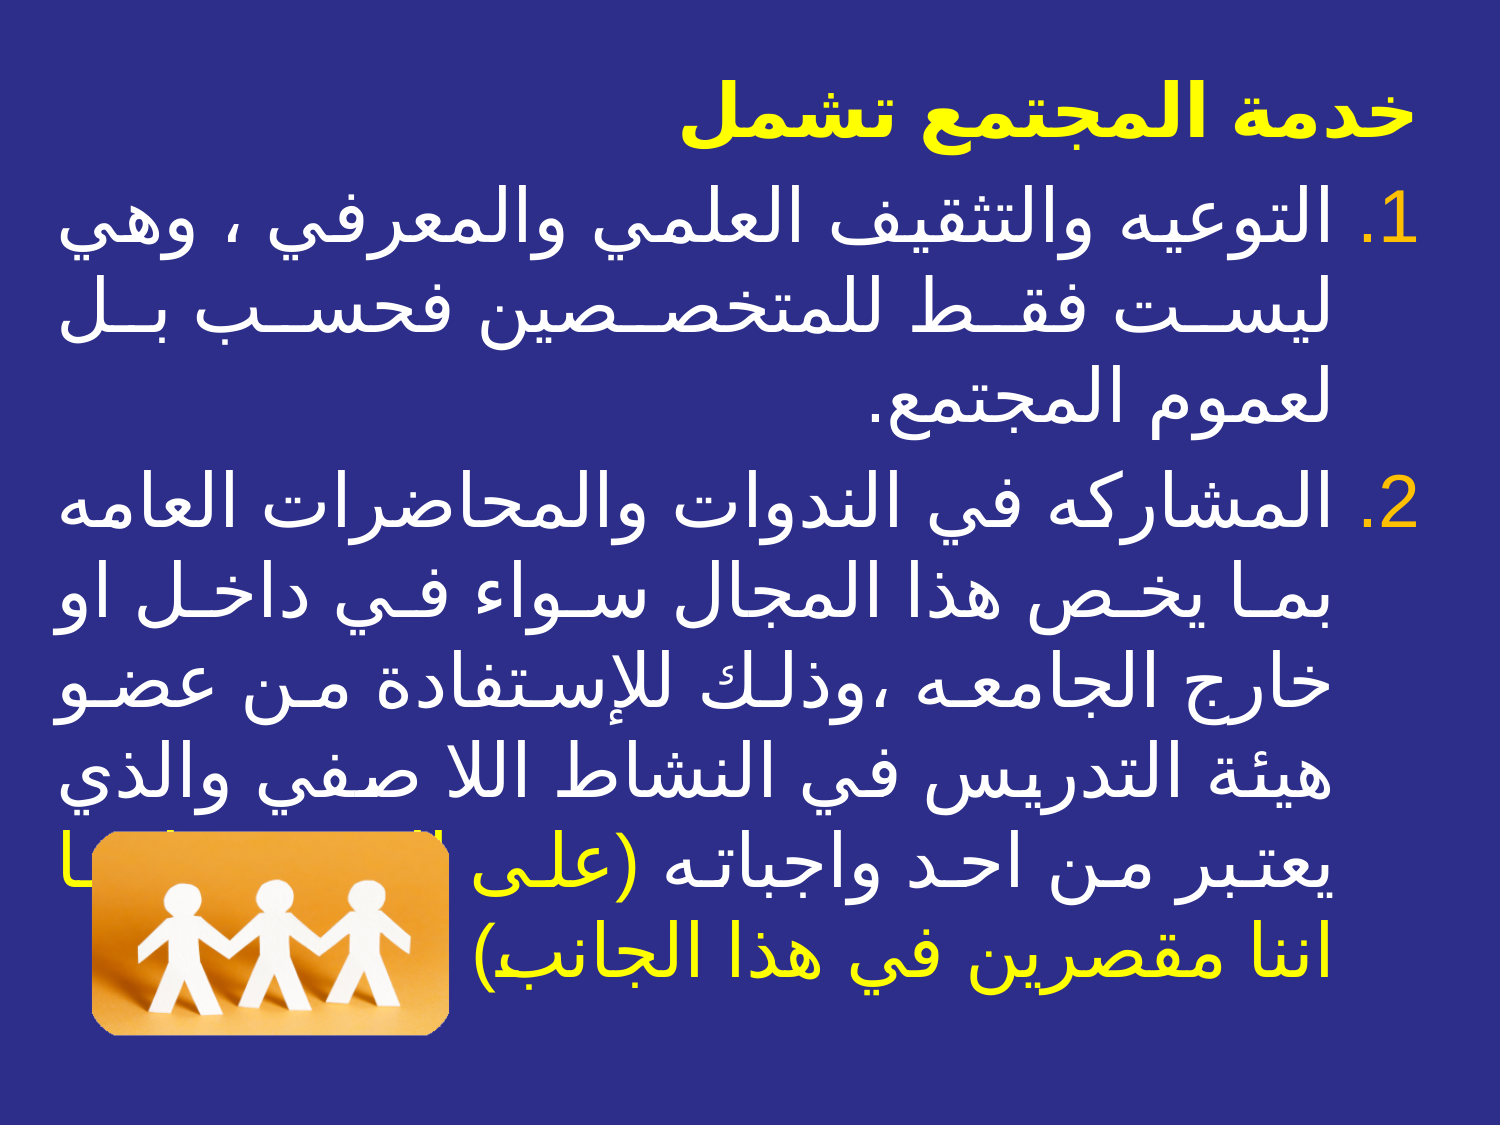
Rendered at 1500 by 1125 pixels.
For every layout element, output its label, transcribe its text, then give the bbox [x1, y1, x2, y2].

picture [76, 822, 464, 1046]
list خدمة المجتمع تشمل التوعيه والتثقيف العلمي والمعرفي ، وهي ليست فقط للمتخصصين فحسب بل لعموم المجتمع. المشاركه في الندوات والمحاضرات العامه بما يخص هذا المجال سواء في داخل او خارج الجامعه ،وذلك للإستفادة من عضو هيئة التدريس في النشاط اللا صفي والذي يعتبر من احد واجباته (على الرغم بعلمنا اننا مقصرين في هذا الجانب) [41, 54, 1436, 859]
